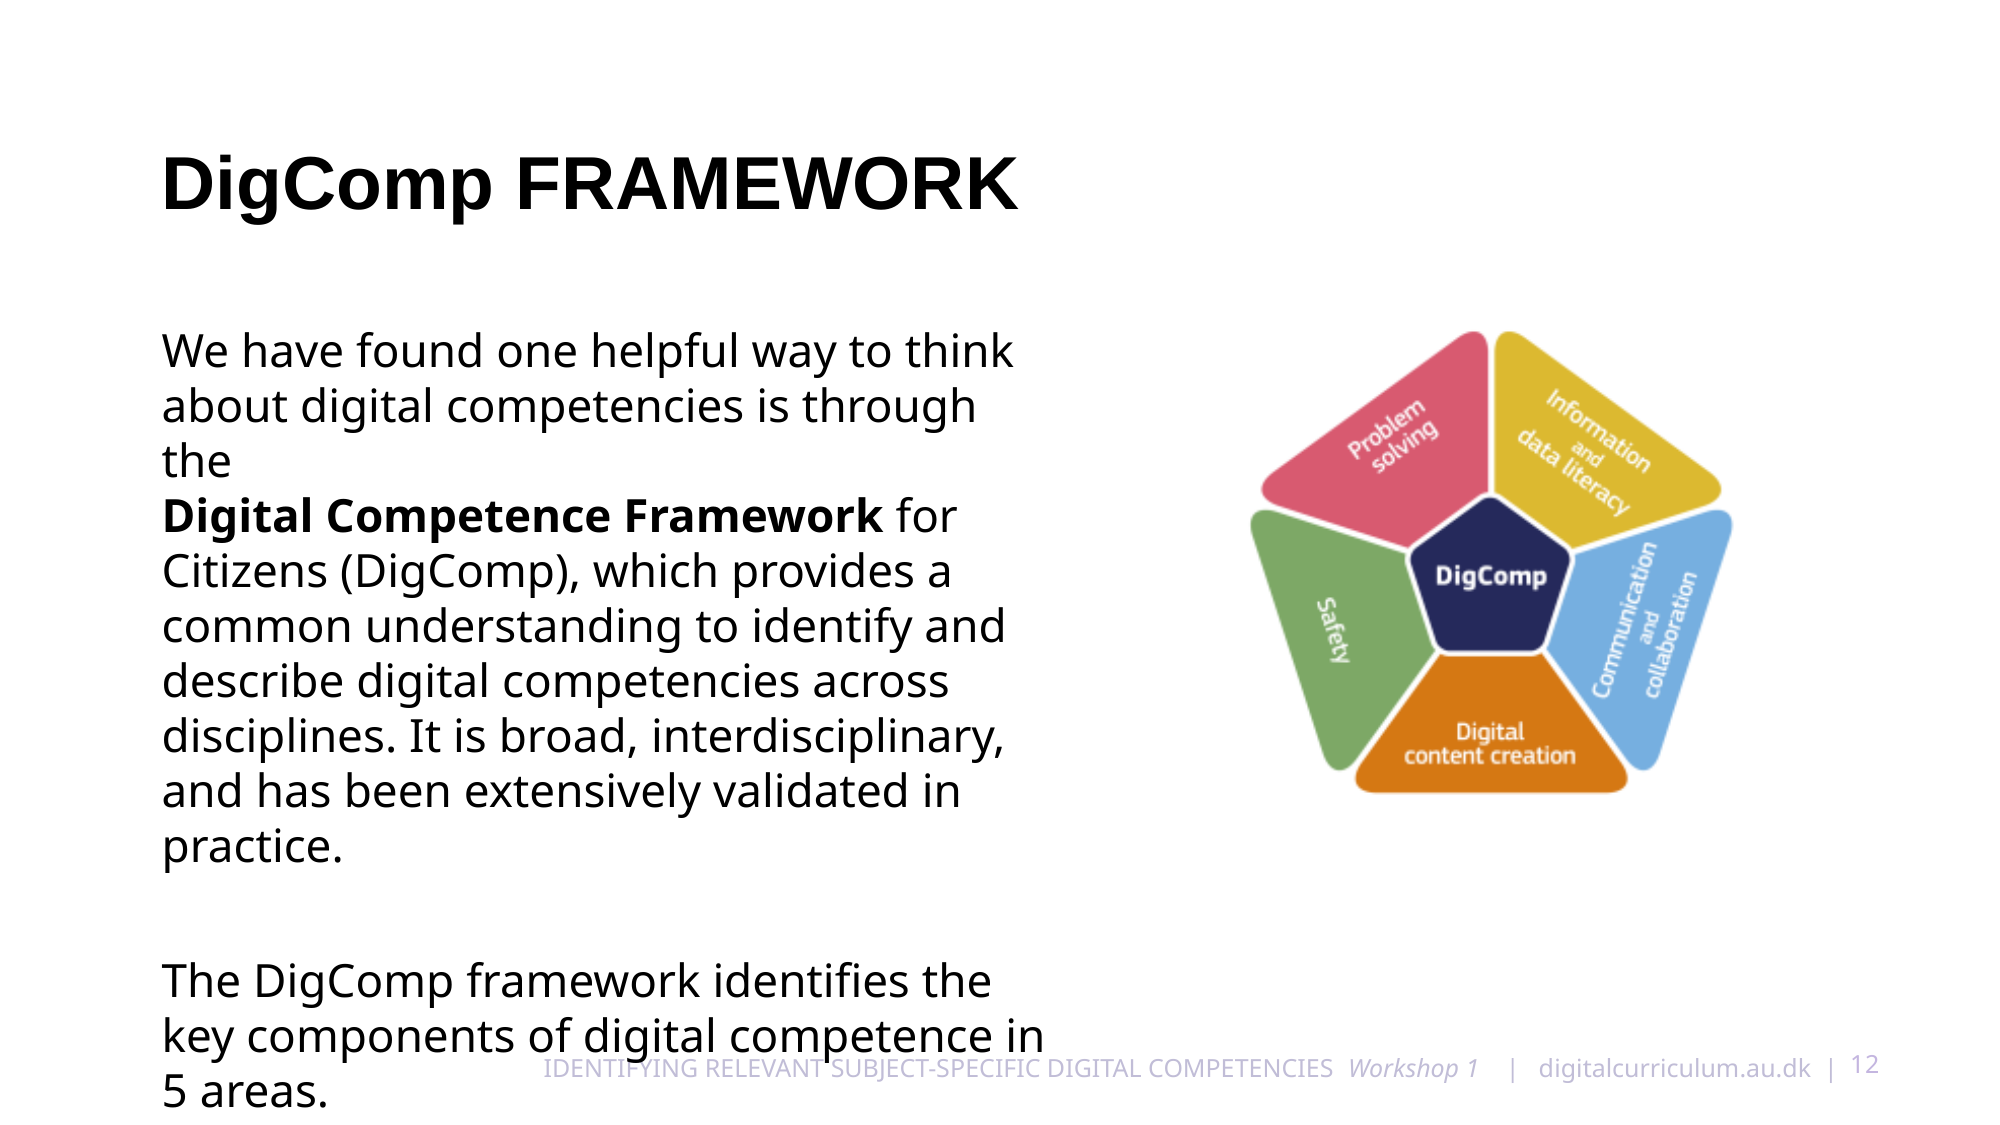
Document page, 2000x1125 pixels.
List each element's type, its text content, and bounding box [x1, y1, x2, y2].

picture [1235, 326, 1749, 799]
slide_number 12 [1849, 1057, 2000, 1083]
list We have found one helpful way to think about digital competencies is through the Digital Competence Framework for Citizens (DigComp), which provides a common understanding to identify and describe digital competencies across disciplines. It is broad, interdisciplinary, and has been extensively validated in practice. The DigComp framework identifies the key components of digital competence in 5 areas. [161, 321, 1048, 968]
title DigComp Framework [161, 51, 1839, 226]
